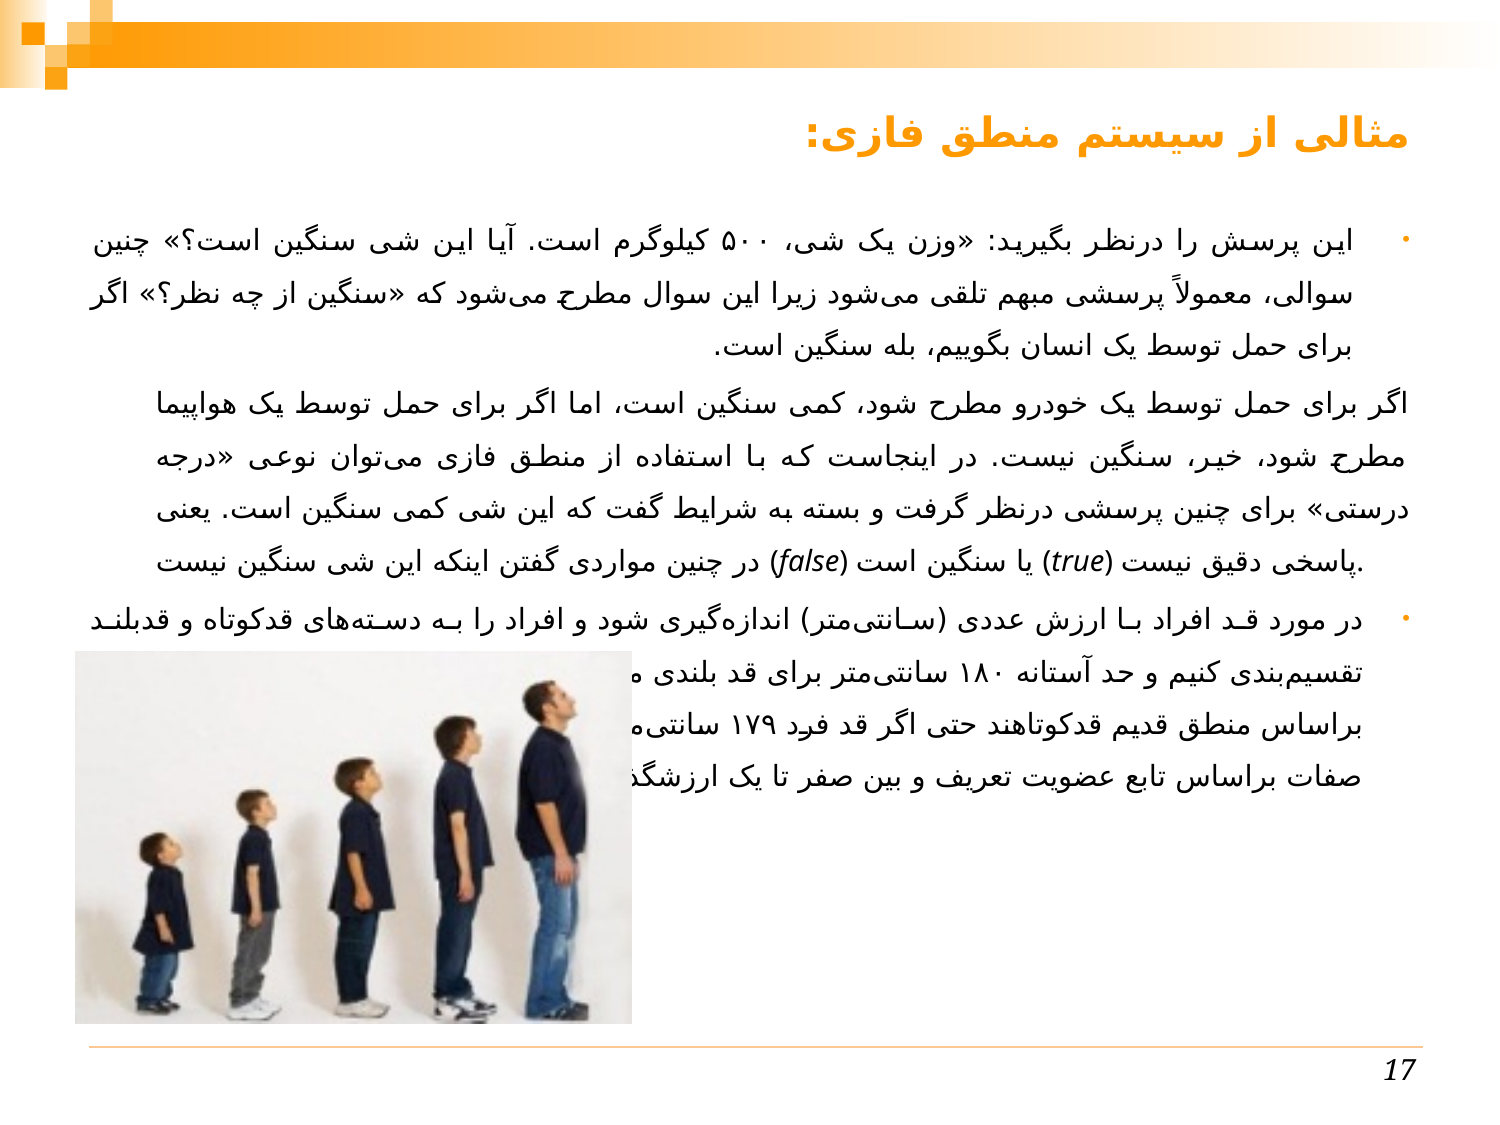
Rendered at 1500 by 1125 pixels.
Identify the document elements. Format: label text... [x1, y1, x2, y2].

slide_number 17 [1080, 1023, 1431, 1099]
text_box مثالی از سیستم منطق فازی: [74, 89, 1425, 173]
picture [74, 651, 633, 1024]
list این پرسش را درنظر بگیرید: «وزن یک شی، ۵۰۰ کیلوگرم است. آیا این شی سنگین است؟» چنین سوالی، معمولاً پرسشی مبهم تلقی می‌شود زیرا این سوال مطرح می‌شود که «سنگین از چه نظر؟» اگر برای حمل توسط یک انسان بگوییم، بله سنگین است. اگر برای حمل توسط یک خودرو مطرح شود، کمی سنگین است، اما اگر برای حمل توسط یک هواپیما مطرح شود، خیر، سنگین نیست. در اینجاست که با استفاده از منطق فازی می‌توان نوعی «درجه درستی» برای چنین پرسشی درنظر گرفت و بسته به شرایط گفت که این شی کمی سنگین است. یعنی در چنین مواردی گفتن اینکه این شی سنگین نیست (false) یا سنگین است (true) پاسخی دقیق نیست. در مورد قد افراد با ارزش عددی (سانتی‌متر) اندازه‌گیری شود و افراد را به دسته‌های قدکوتاه و قدبلند تقسیم‌بندی کنیم و حد آستانه ۱۸۰ سانتی‌متر برای قد بلندی مدنظر باشد. تمامی افراد زیر ۱۸۰ سانتی متر براساس منطق قدیم قدکوتاهند حتی اگر قد فرد ۱۷۹ سانتی‌متر باشد. ولی در مجموعه فازی هر یک از این صفات براساس تابع عضویت تعریف و بین صفر تا یک ارزشگذاری می‌شود. [75, 196, 1425, 835]
